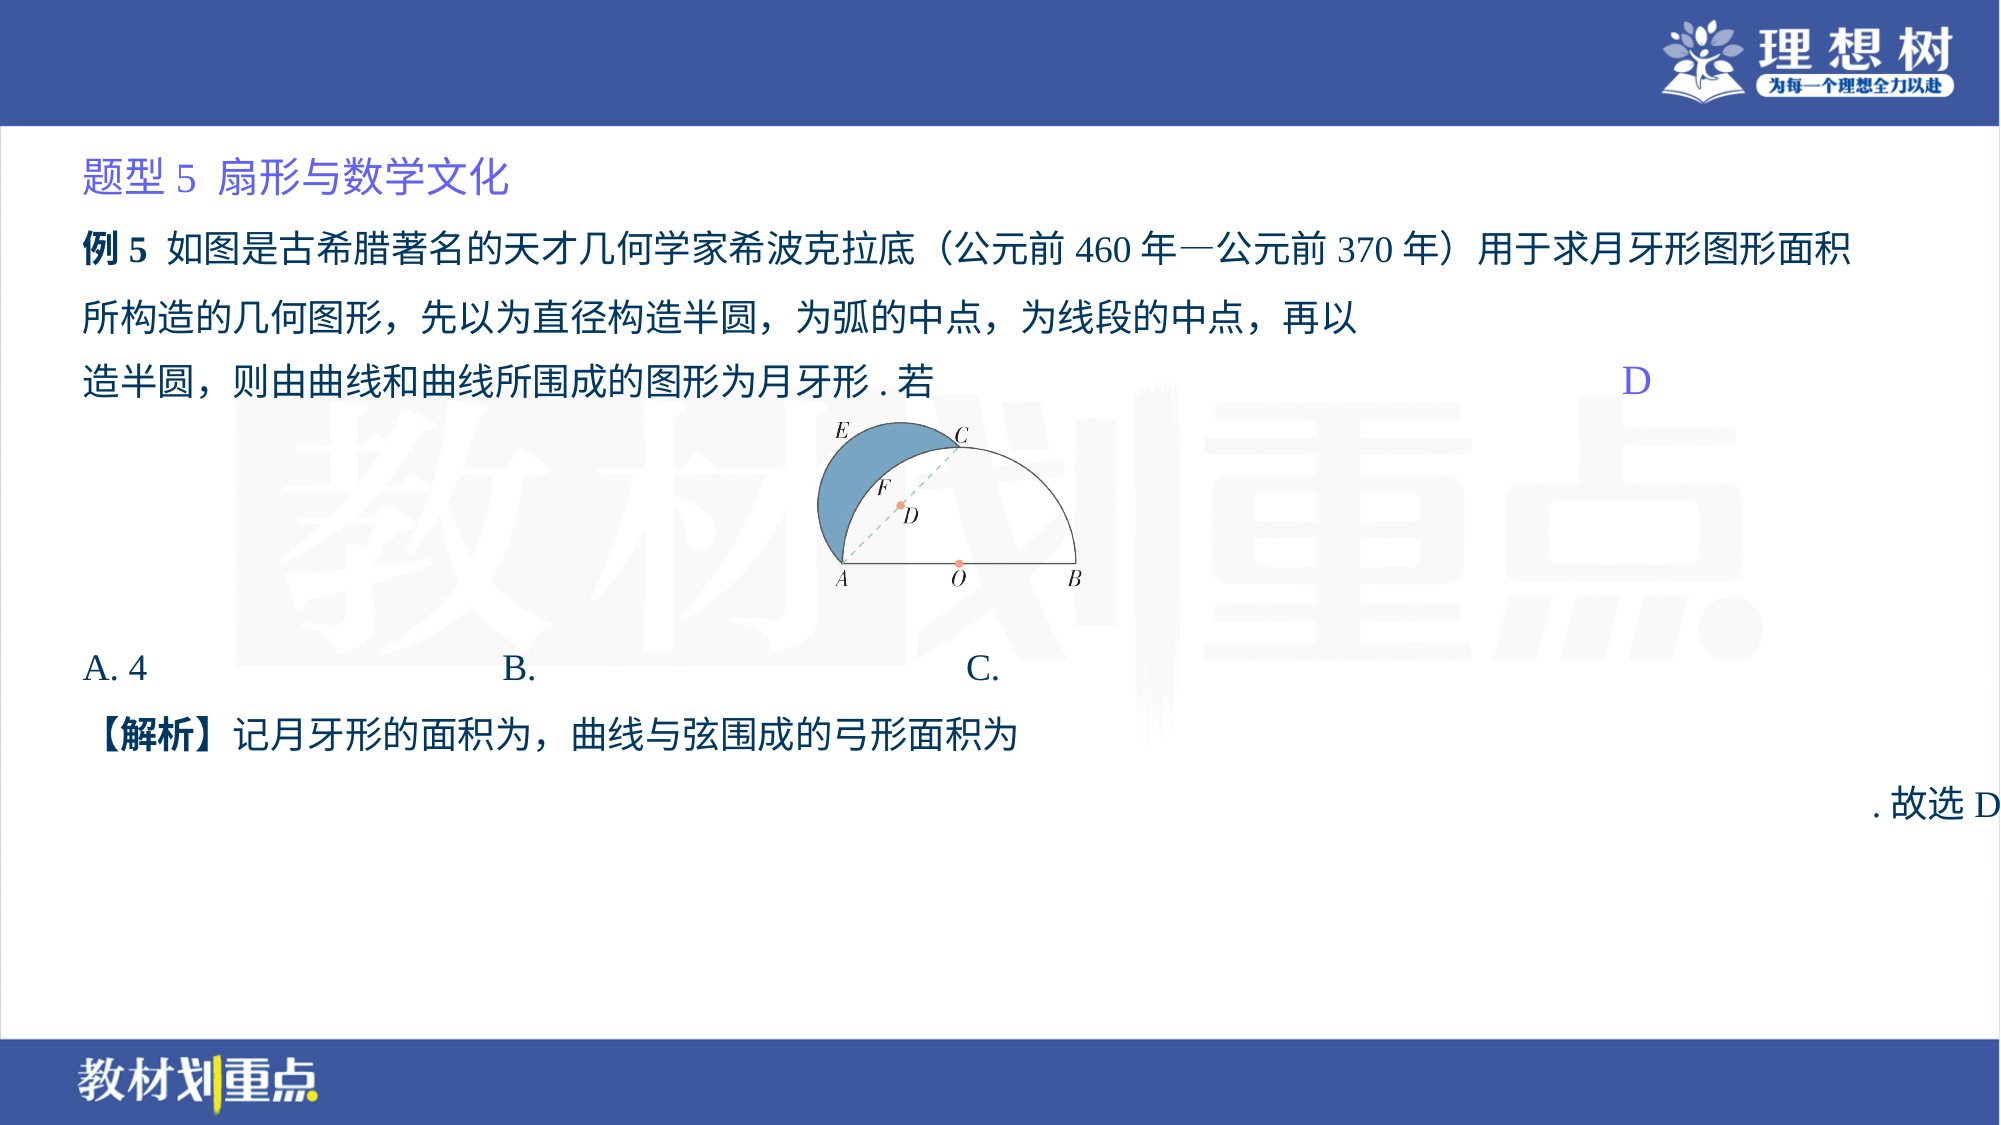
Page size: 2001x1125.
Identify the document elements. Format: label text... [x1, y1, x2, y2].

picture [1982, 794, 1996, 815]
text_box D [1606, 350, 1668, 401]
picture [0, 0, 2000, 1125]
text_box 题型5 扇形与数学文化 [82, 129, 1817, 264]
